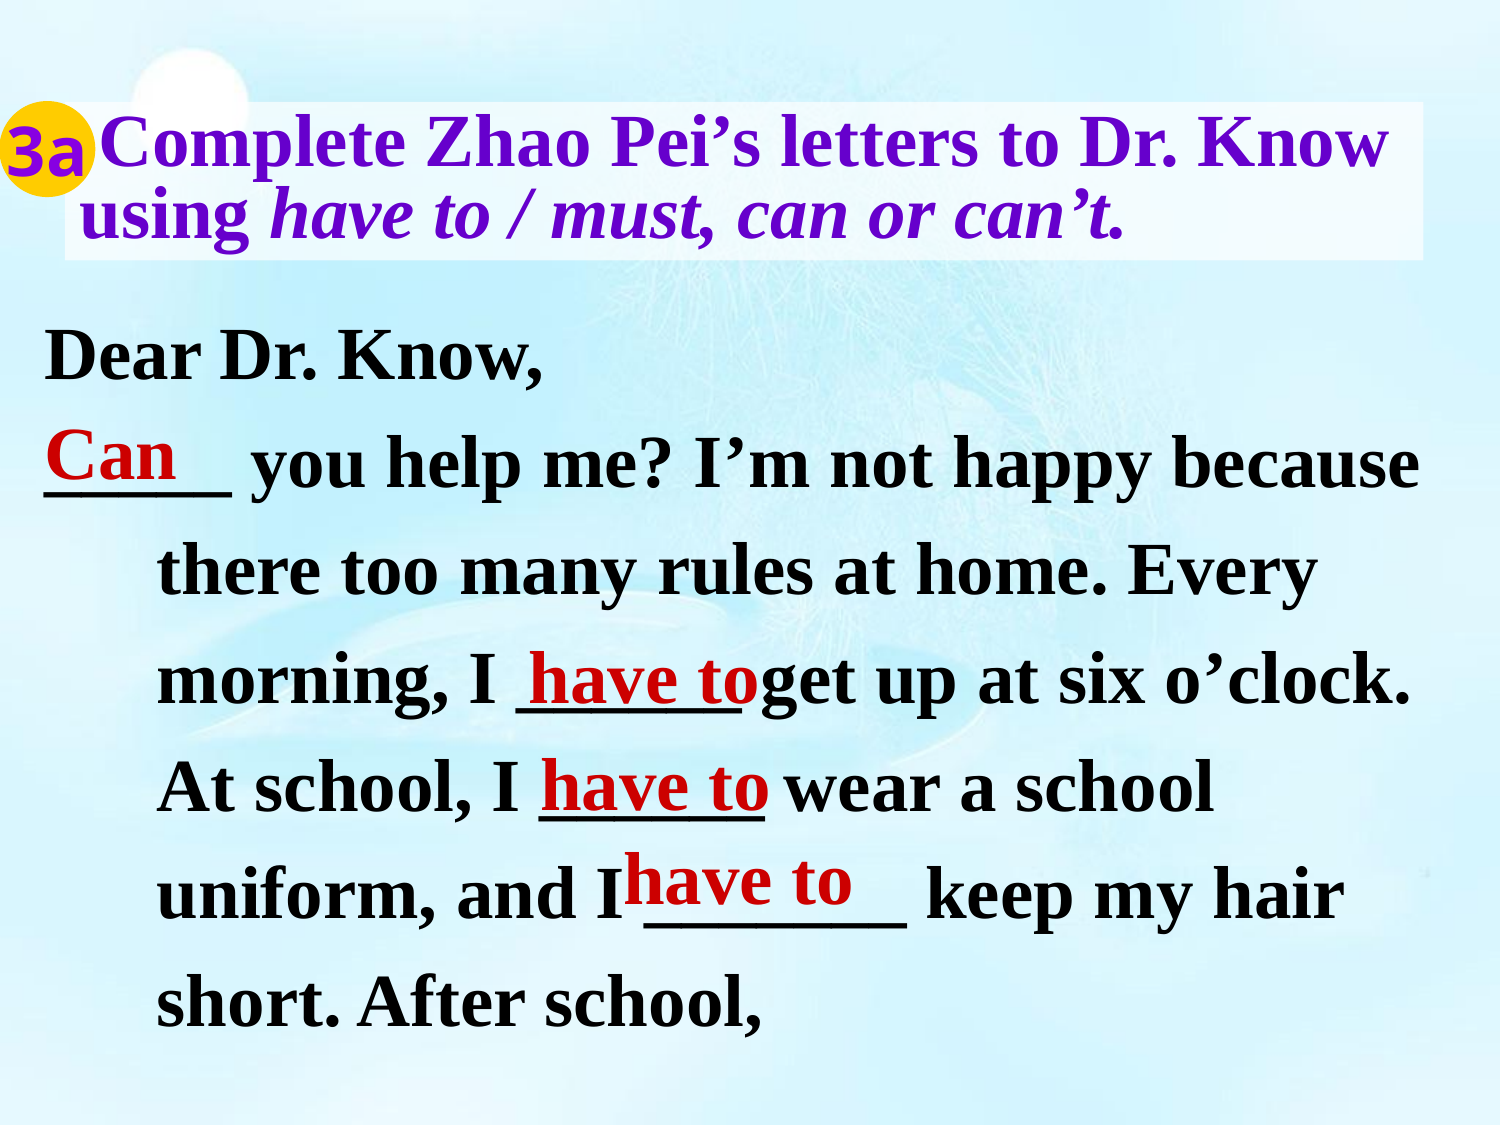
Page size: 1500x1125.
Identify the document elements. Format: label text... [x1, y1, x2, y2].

picture [0, 0, 1500, 1125]
text_box have to [608, 822, 1010, 928]
text_box Dear Dr. Know, _____ you help me? I’m not happy because there too many rules at home. Every morning, I ______ get up at six o’clock. At school, I ______ wear a school uniform, and I _______ keep my hair short. After school, [29, 278, 1471, 1050]
text_box Can [29, 397, 231, 502]
text_box have to [513, 621, 904, 727]
text_box Complete Zhao Pei’s letters to Dr. Know using have to / must, can or can’t. [64, 101, 1424, 261]
text_box have to [525, 727, 868, 833]
text_box 3a [0, 101, 95, 197]
